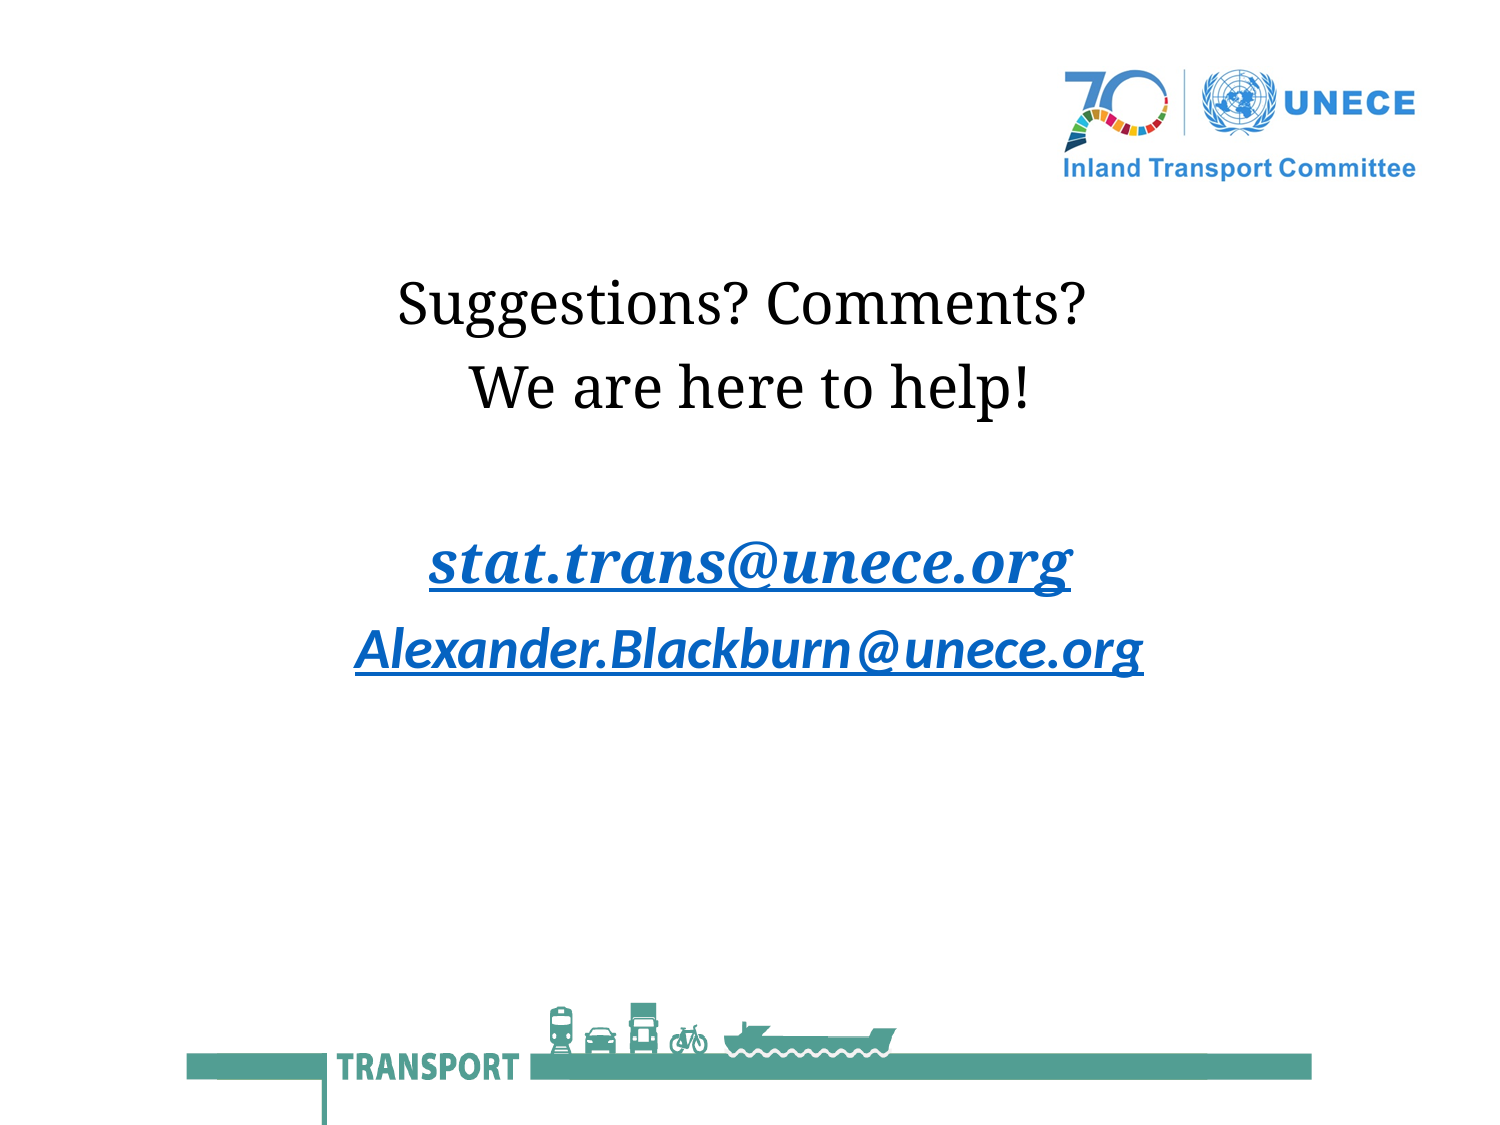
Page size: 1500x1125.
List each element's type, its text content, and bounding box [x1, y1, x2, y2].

picture [186, 987, 1312, 1125]
list Suggestions? Comments? We are here to help! stat.trans@unece.org Alexander.Blackburn@unece.org [58, 267, 1442, 895]
picture [1056, 66, 1422, 182]
